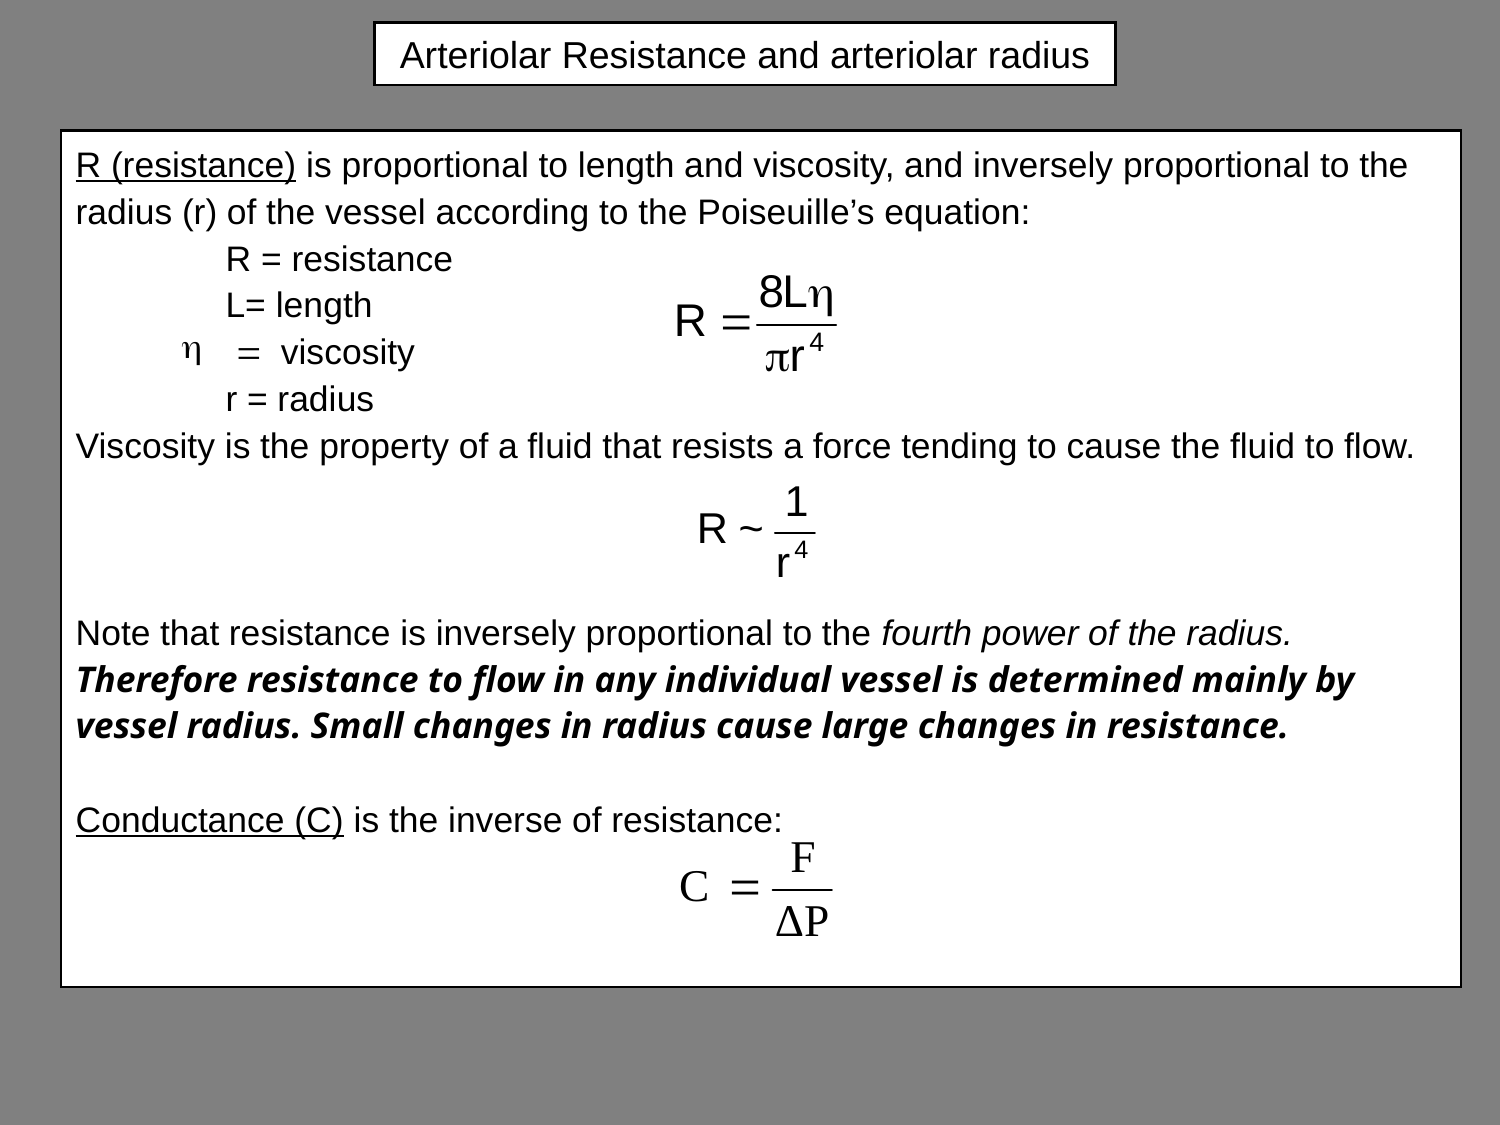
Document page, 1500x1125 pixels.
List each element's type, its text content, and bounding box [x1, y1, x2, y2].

title Arteriolar Resistance and arteriolar radius [373, 21, 1117, 86]
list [669, 263, 846, 383]
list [692, 475, 823, 588]
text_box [672, 829, 844, 947]
text_box R (resistance) is proportional to length and viscosity, and inversely proportional to the radius (r) of the vessel according to the Poiseuille’s equation: R = resistance L= length = viscosity r = radius Viscosity is the property of a fluid that resists a force tending to cause the fluid to flow. Note that resistance is inversely proportional to the fourth power of the radius. Therefore resistance to flow in any individual vessel is determined mainly by vessel radius. Small changes in radius cause large changes in resistance. Conductance (C) is the inverse of resistance: [60, 130, 1461, 988]
